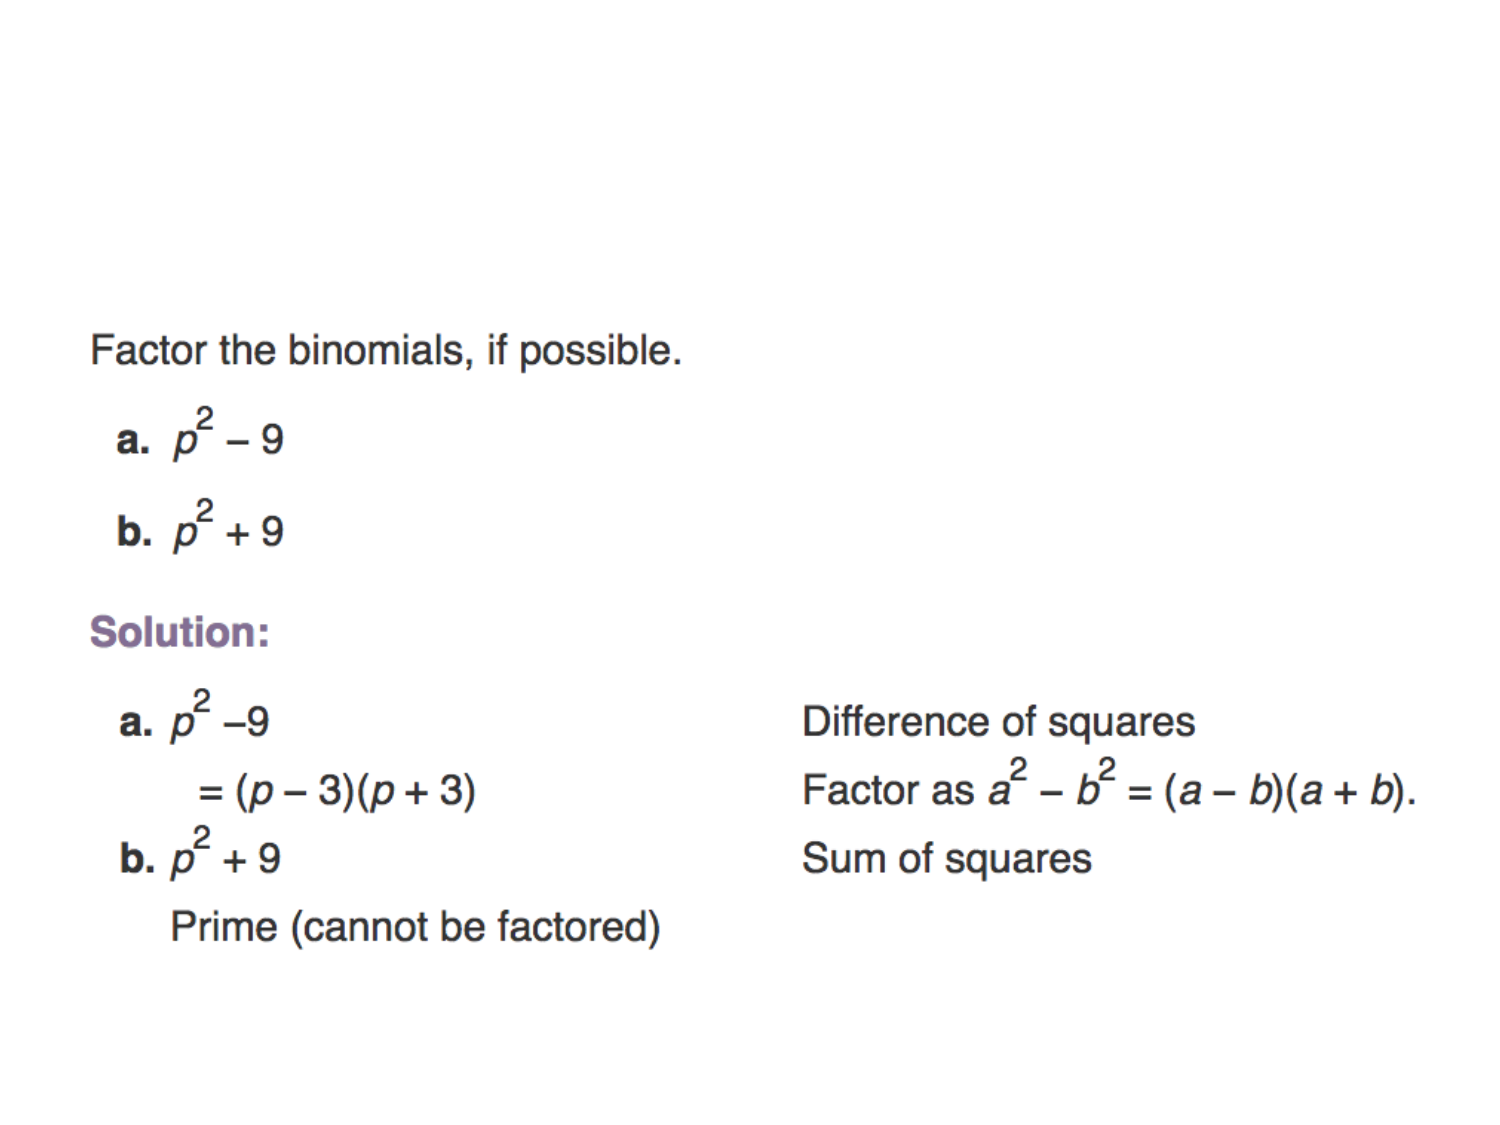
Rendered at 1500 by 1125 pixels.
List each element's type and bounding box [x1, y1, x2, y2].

list [74, 262, 1426, 1006]
